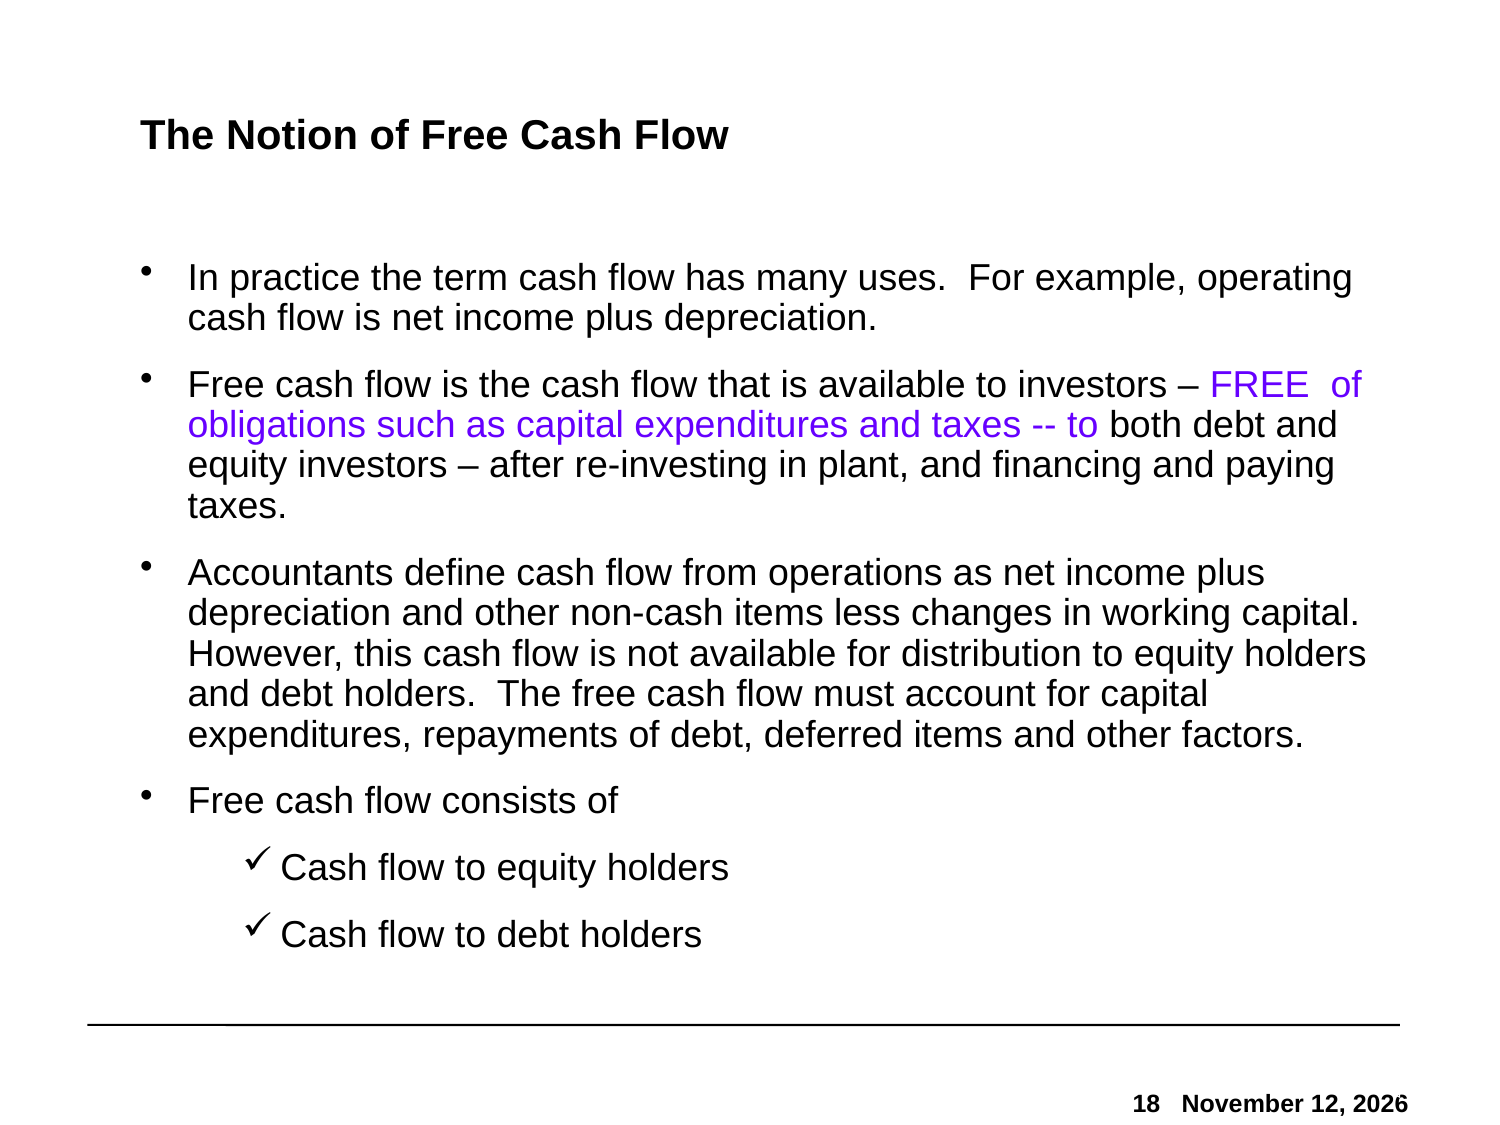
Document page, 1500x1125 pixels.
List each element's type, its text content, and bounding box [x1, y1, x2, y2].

title The Notion of Free Cash Flow [124, 99, 1401, 226]
list In practice the term cash flow has many uses. For example, operating cash flow is net income plus depreciation. Free cash flow is the cash flow that is available to investors – FREE of obligations such as capital expenditures and taxes -- to both debt and equity investors – after re-investing in plant, and financing and paying taxes. Accountants define cash flow from operations as net income plus depreciation and other non-cash items less changes in working capital. However, this cash flow is not available for distribution to equity holders and debt holders. The free cash flow must account for capital expenditures, repayments of debt, deferred items and other factors. Free cash flow consists of Cash flow to equity holders Cash flow to debt holders [124, 249, 1426, 1013]
